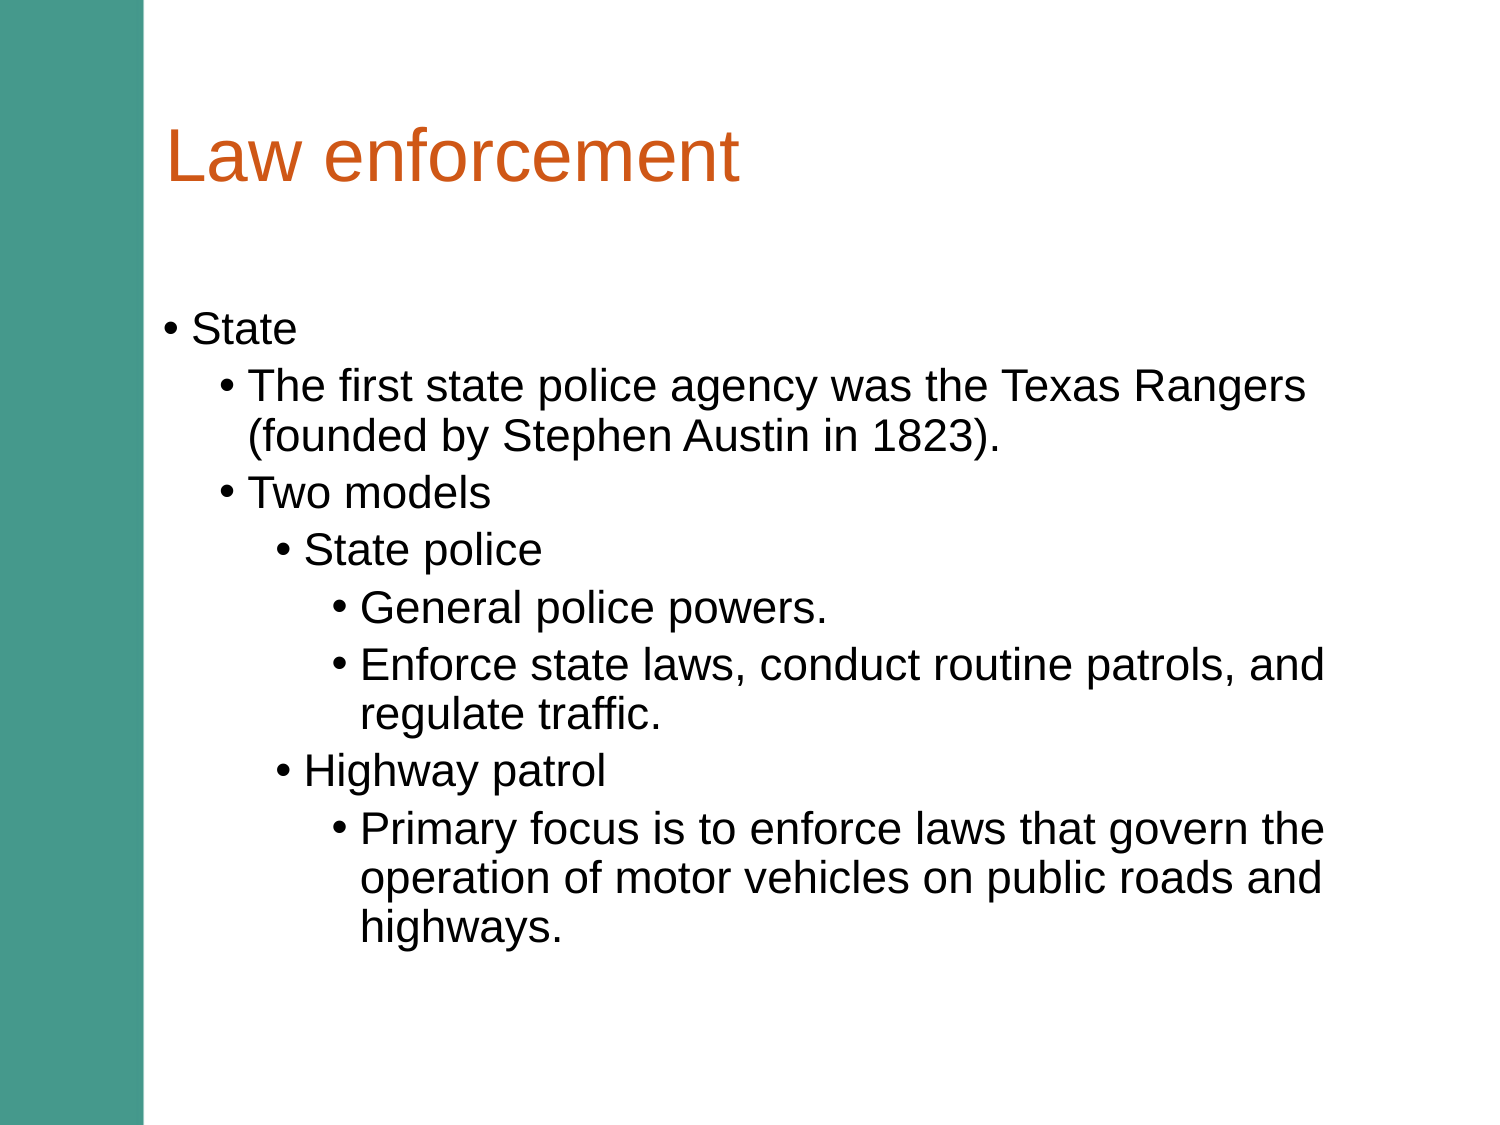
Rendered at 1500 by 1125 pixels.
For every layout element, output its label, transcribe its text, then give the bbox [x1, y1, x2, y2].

list State The first state police agency was the Texas Rangers (founded by Stephen Austin in 1823). Two models State police General police powers. Enforce state laws, conduct routine patrols, and regulate traffic. Highway patrol Primary focus is to enforce laws that govern the operation of motor vehicles on public roads and highways. [147, 297, 1442, 1012]
picture [0, 0, 1500, 1125]
title Law enforcement [150, 49, 1444, 267]
